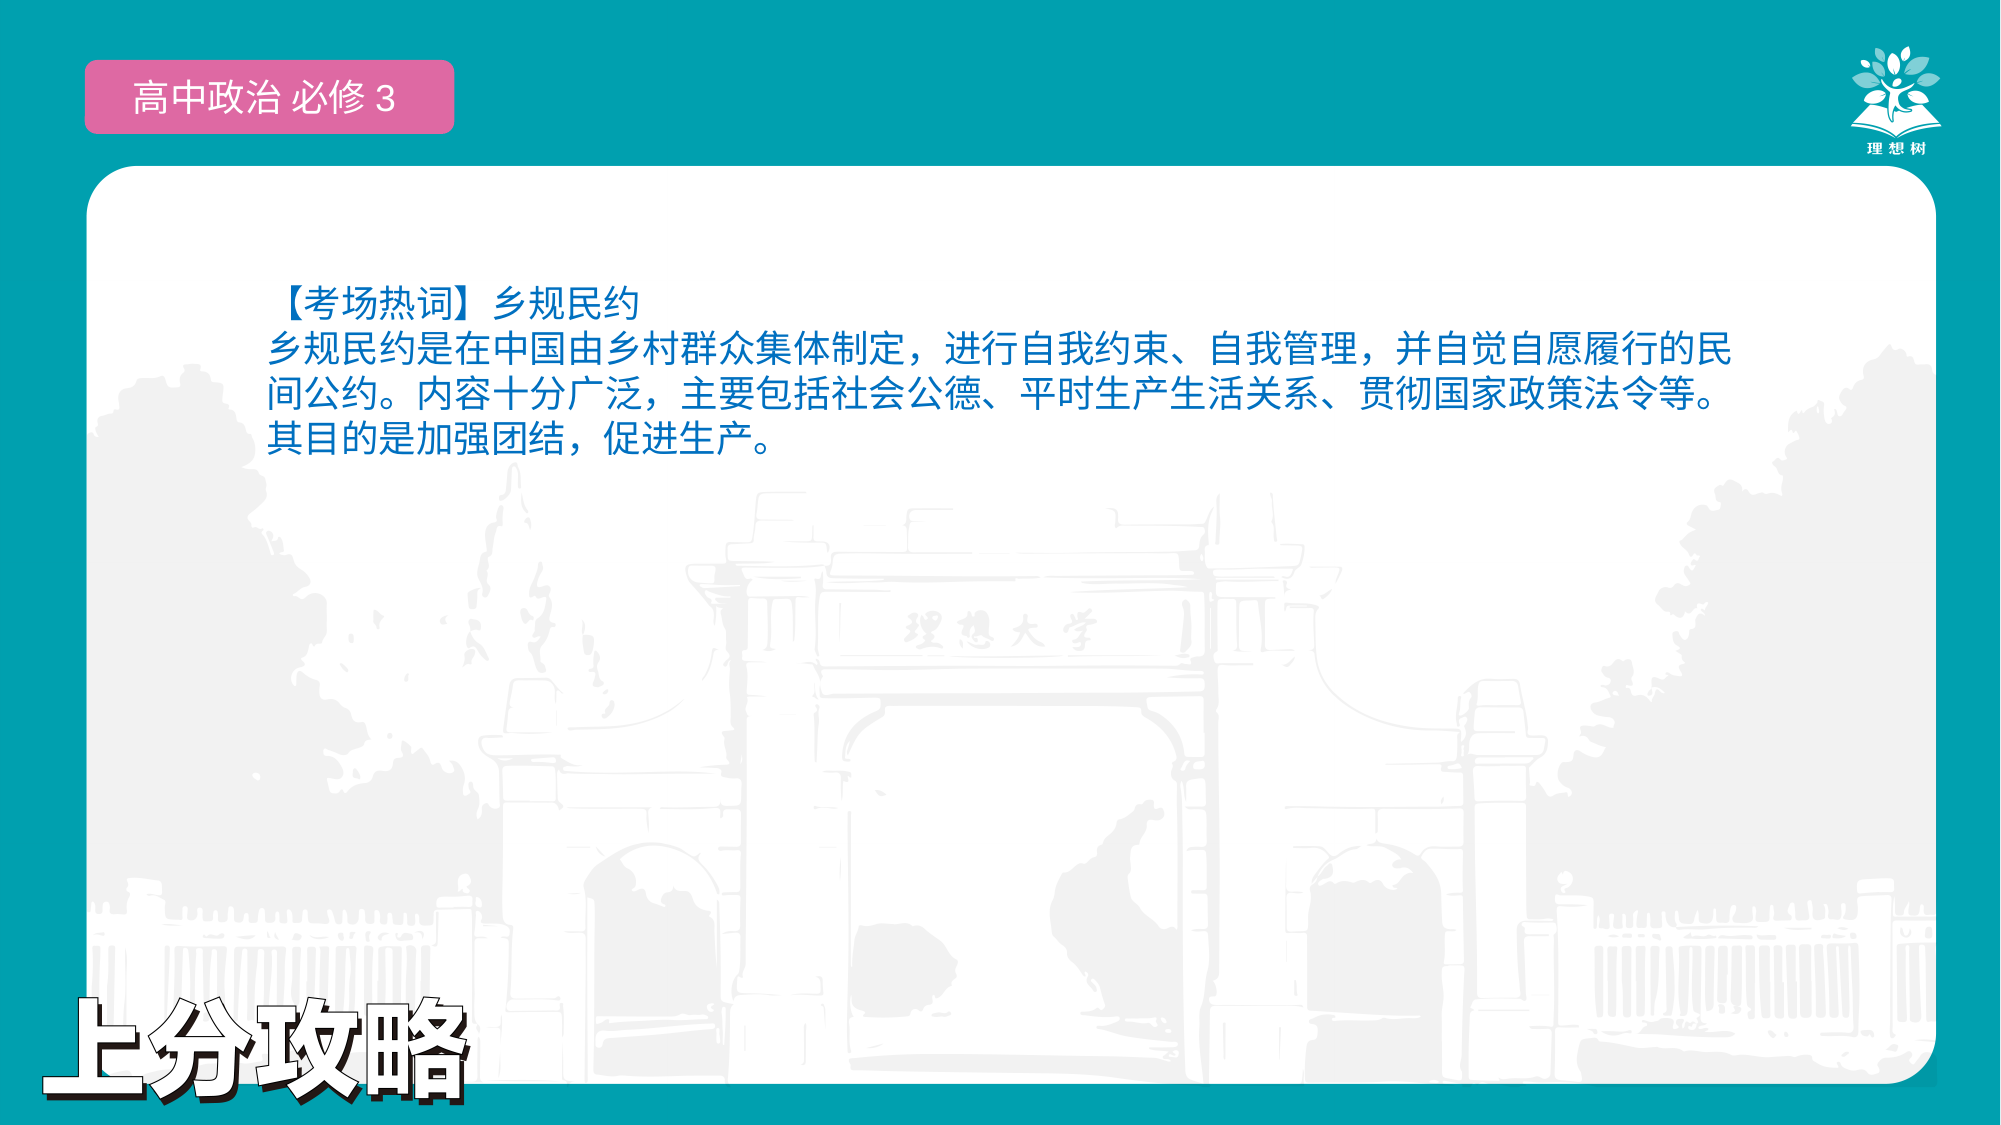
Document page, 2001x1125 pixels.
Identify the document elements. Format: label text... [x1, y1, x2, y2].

picture [0, 0, 2001, 1125]
text_box 高中政治 必修3 [83, 58, 456, 135]
text_box 【考场热词】乡规民约 乡规民约是在中国由乡村群众集体制定，进行自我约束、自我管理，并自觉自愿履行的民间公约。内容十分广泛，主要包括社会公德、平时生产生活关系、贯彻国家政策法令等。其目的是加强团结，促进生产。 [251, 272, 1749, 513]
